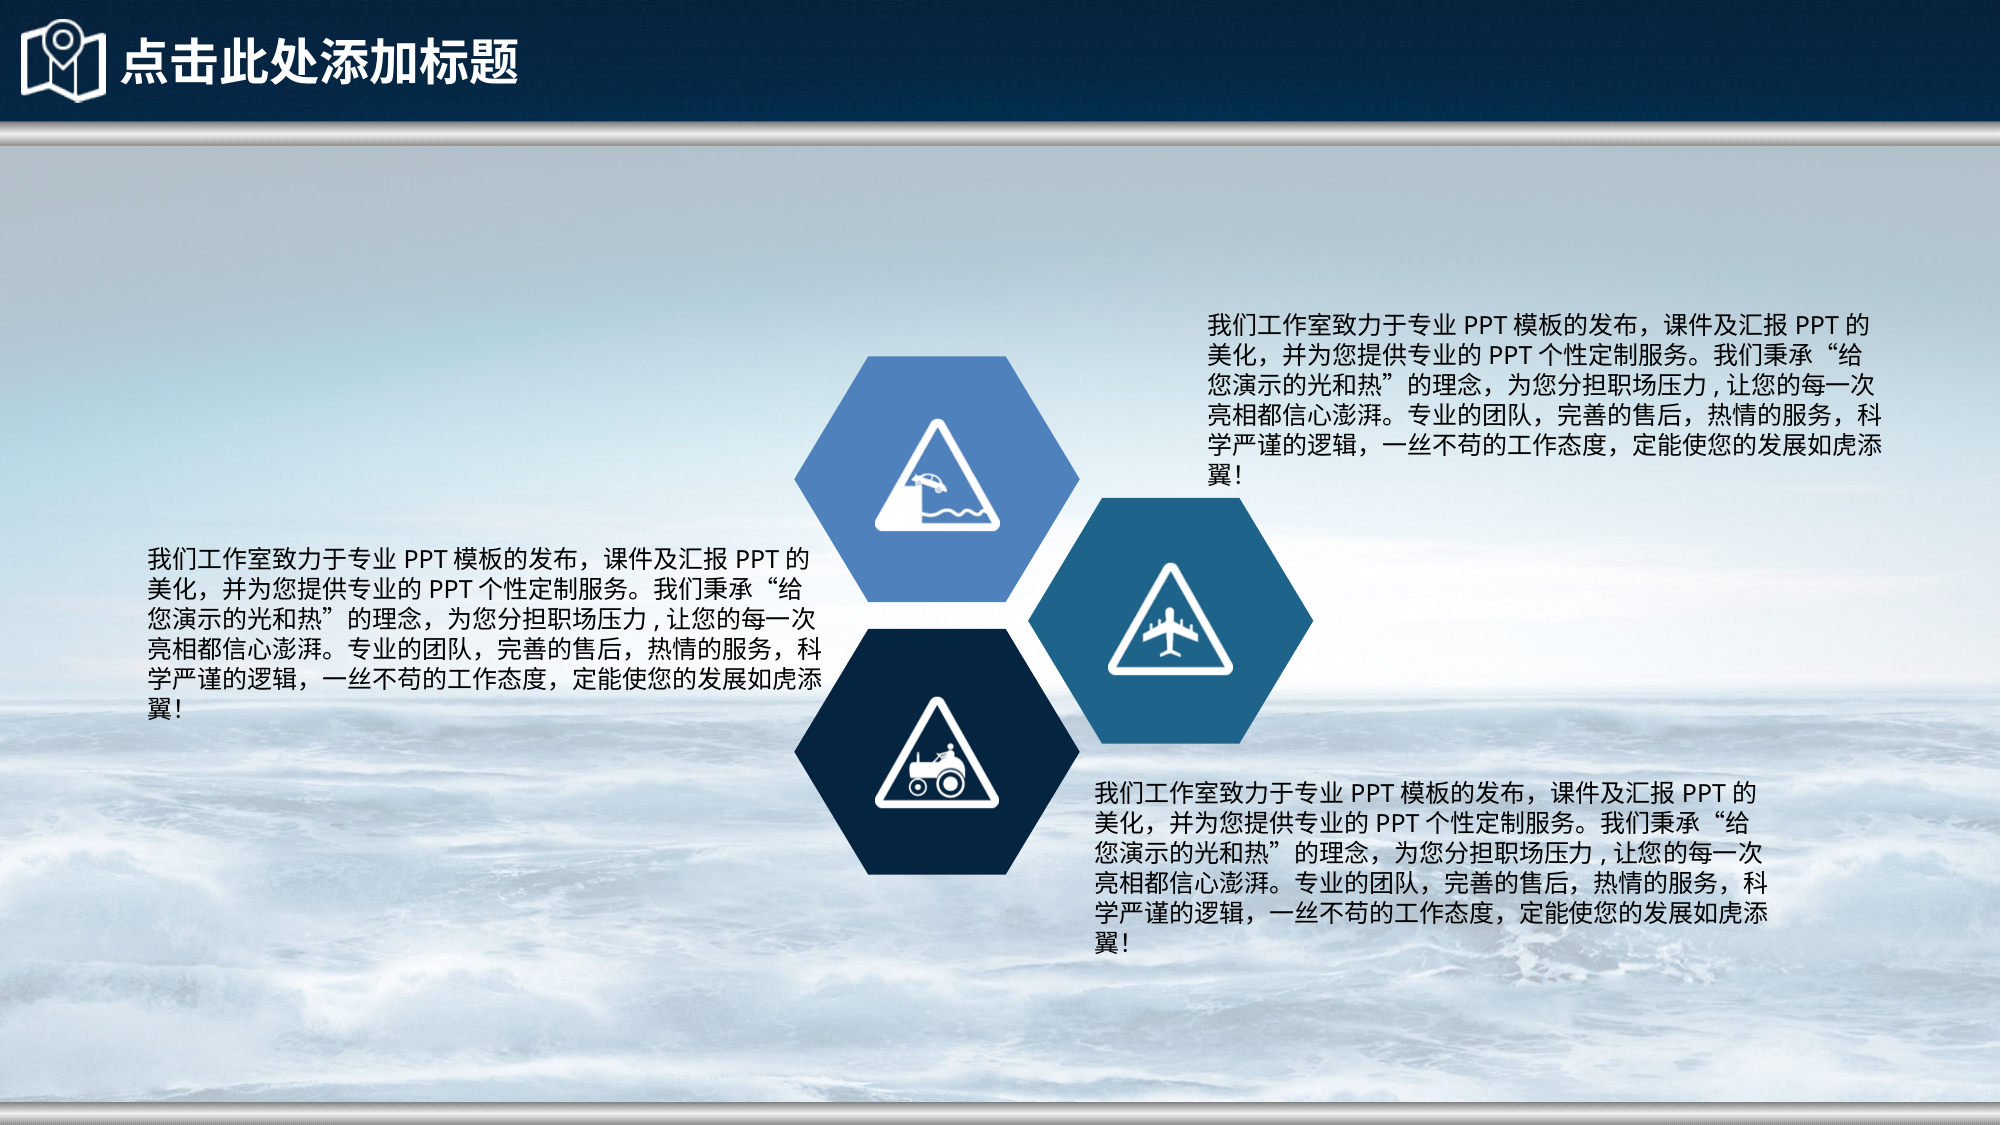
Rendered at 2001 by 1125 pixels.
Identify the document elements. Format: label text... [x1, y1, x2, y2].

picture [874, 690, 1000, 814]
text_box [1028, 497, 1314, 744]
text_box [799, 628, 1080, 875]
picture [1108, 556, 1234, 681]
picture [0, 122, 2000, 146]
text_box 我们工作室致力于专业PPT模板的发布，课件及汇报PPT的美化，并为您提供专业的PPT个性定制服务。我们秉承“给您演示的光和热”的理念，为您分担职场压力,让您的每一次亮相都信心澎湃。专业的团队，完善的售后，热情的服务，科学严谨的逻辑，一丝不苟的工作态度，定能使您的发展如虎添翼！ [1192, 302, 1902, 527]
text_box 我们工作室致力于专业PPT模板的发布，课件及汇报PPT的美化，并为您提供专业的PPT个性定制服务。我们秉承“给您演示的光和热”的理念，为您分担职场压力,让您的每一次亮相都信心澎湃。专业的团队，完善的售后，热情的服务，科学严谨的逻辑，一丝不苟的工作态度，定能使您的发展如虎添翼！ [1079, 770, 1789, 995]
text_box 我们工作室致力于专业PPT模板的发布，课件及汇报PPT的美化，并为您提供专业的PPT个性定制服务。我们秉承“给您演示的光和热”的理念，为您分担职场压力,让您的每一次亮相都信心澎湃。专业的团队，完善的售后，热情的服务，科学严谨的逻辑，一丝不苟的工作态度，定能使您的发展如虎添翼！ [132, 536, 842, 761]
picture [0, 1102, 2000, 1125]
text_box [794, 356, 1080, 603]
picture [0, 0, 2000, 121]
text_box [21, 19, 579, 104]
picture [875, 411, 1000, 537]
